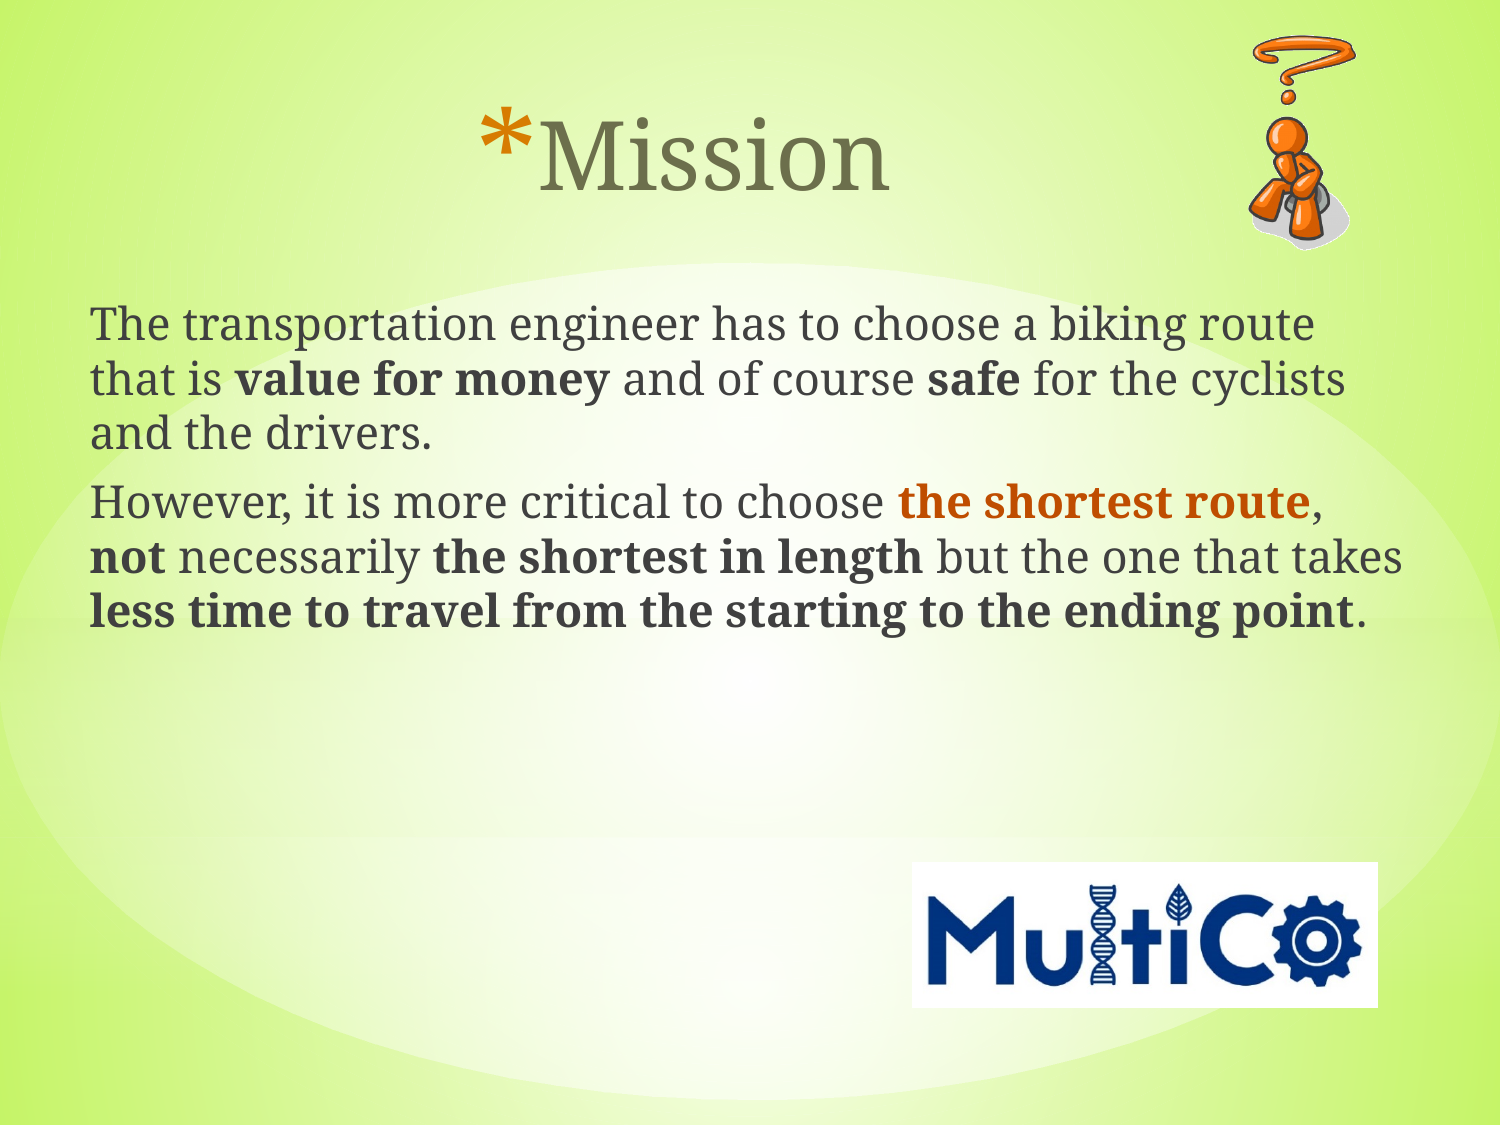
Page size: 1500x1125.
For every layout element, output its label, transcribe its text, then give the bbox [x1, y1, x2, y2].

text_box Mission [149, 87, 1219, 275]
list The transportation engineer has to choose a biking route that is value for money and of course safe for the cyclists and the drivers. However, it is more critical to choose the shortest route, not necessarily the shortest in length but the one that takes less time to travel from the starting to the ending point. [74, 287, 1425, 650]
picture [912, 862, 1379, 1009]
picture [1187, 24, 1419, 257]
